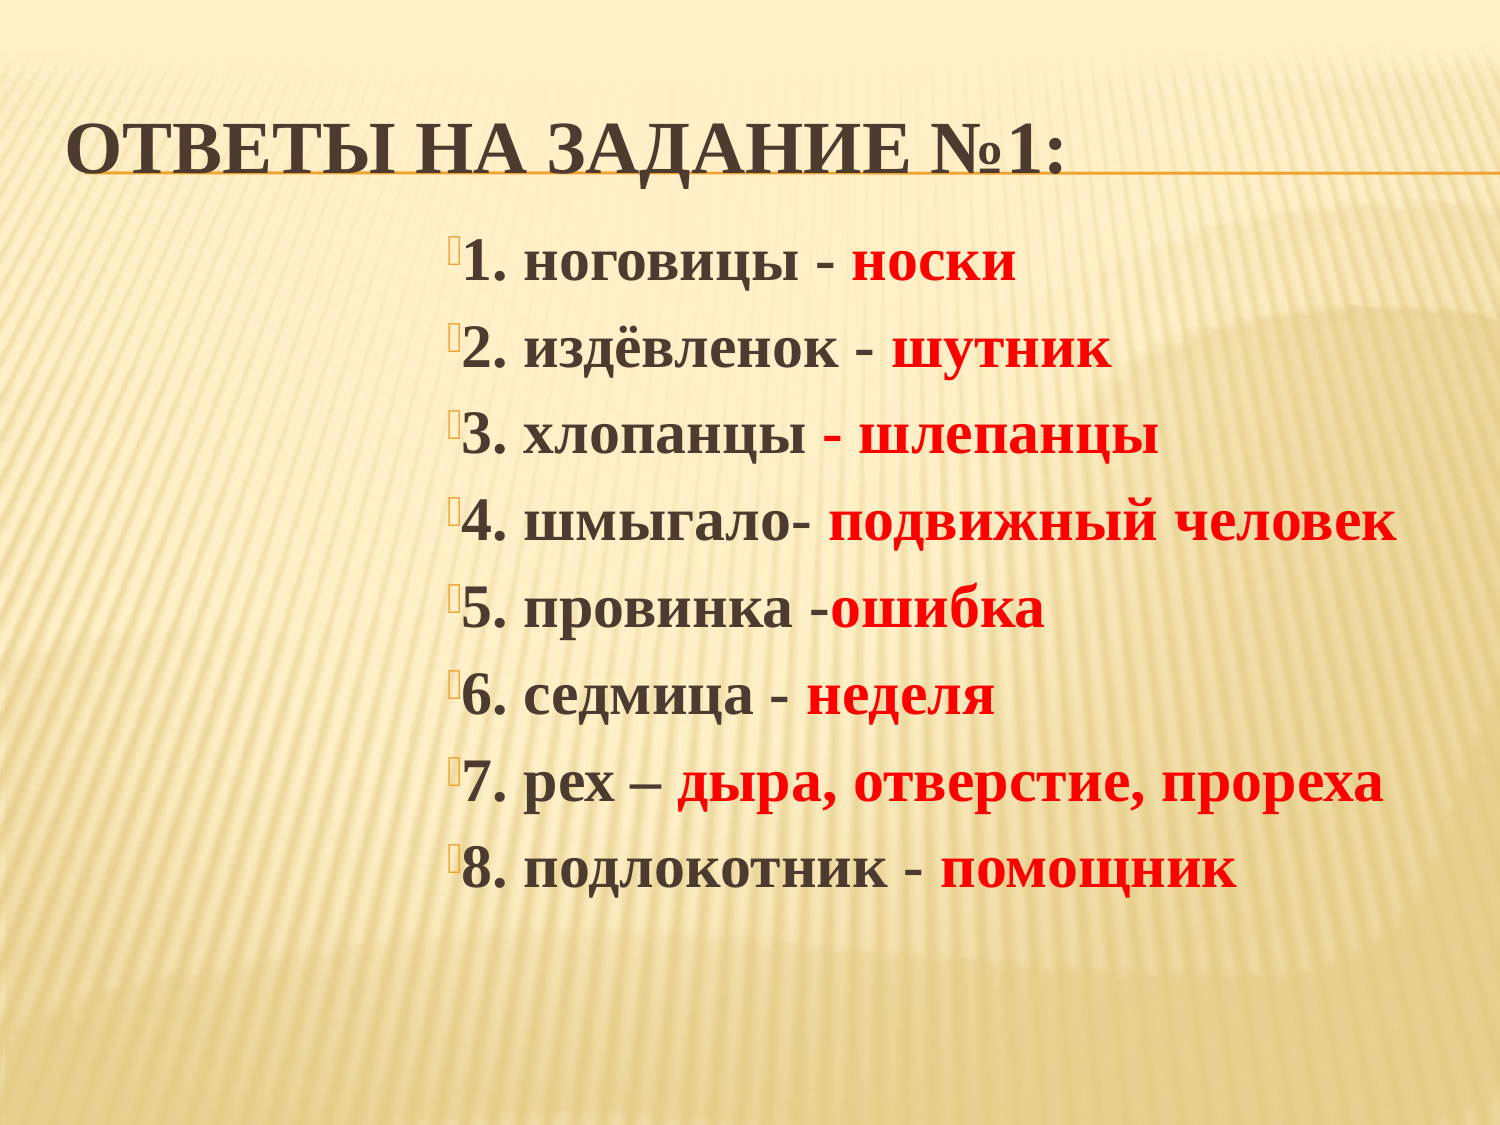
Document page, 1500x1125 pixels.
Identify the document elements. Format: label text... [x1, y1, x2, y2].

title Ответы на задание №1: [50, 75, 1475, 213]
list 1. ноговицы - носки 2. издёвленок - шутник 3. хлопанцы - шлепанцы 4. шмыгало- подвижный человек 5. провинка -ошибка 6. седмица - неделя 7. рех – дыра, отверстие, прореха 8. подлокотник - помощник [75, 210, 1425, 1005]
